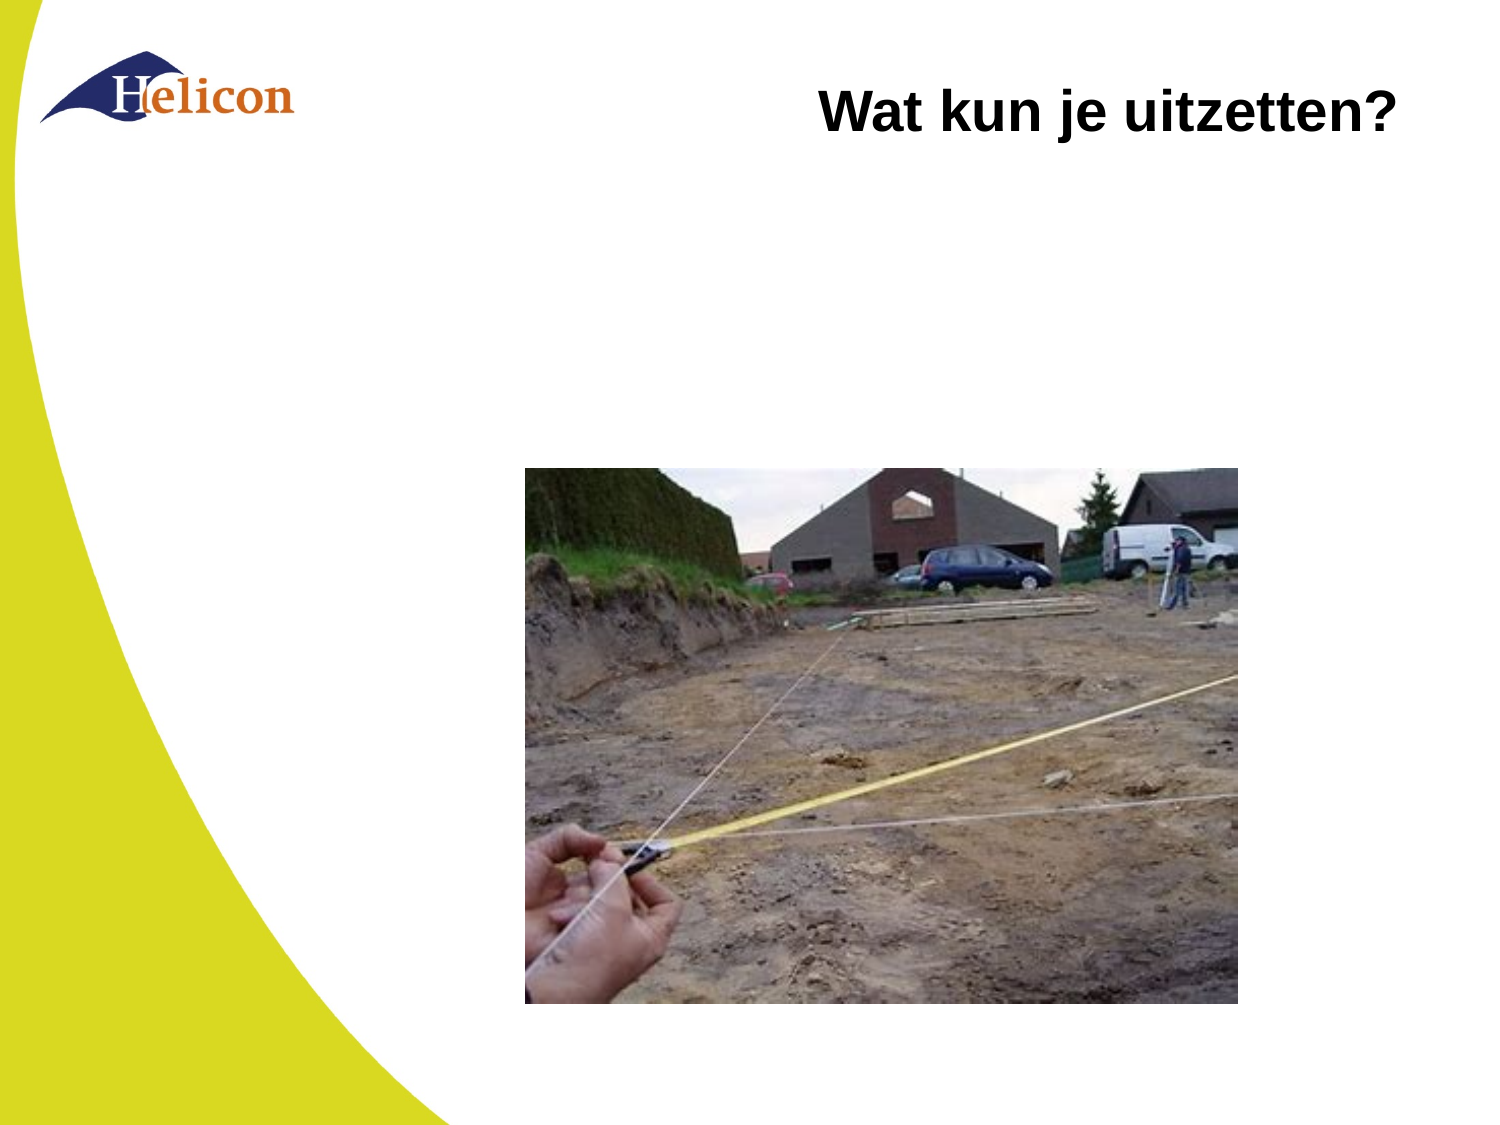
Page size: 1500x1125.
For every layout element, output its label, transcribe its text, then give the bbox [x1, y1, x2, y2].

picture [0, 0, 1500, 1125]
title Wat kun je uitzetten? [324, 54, 1415, 161]
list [525, 468, 1238, 1005]
